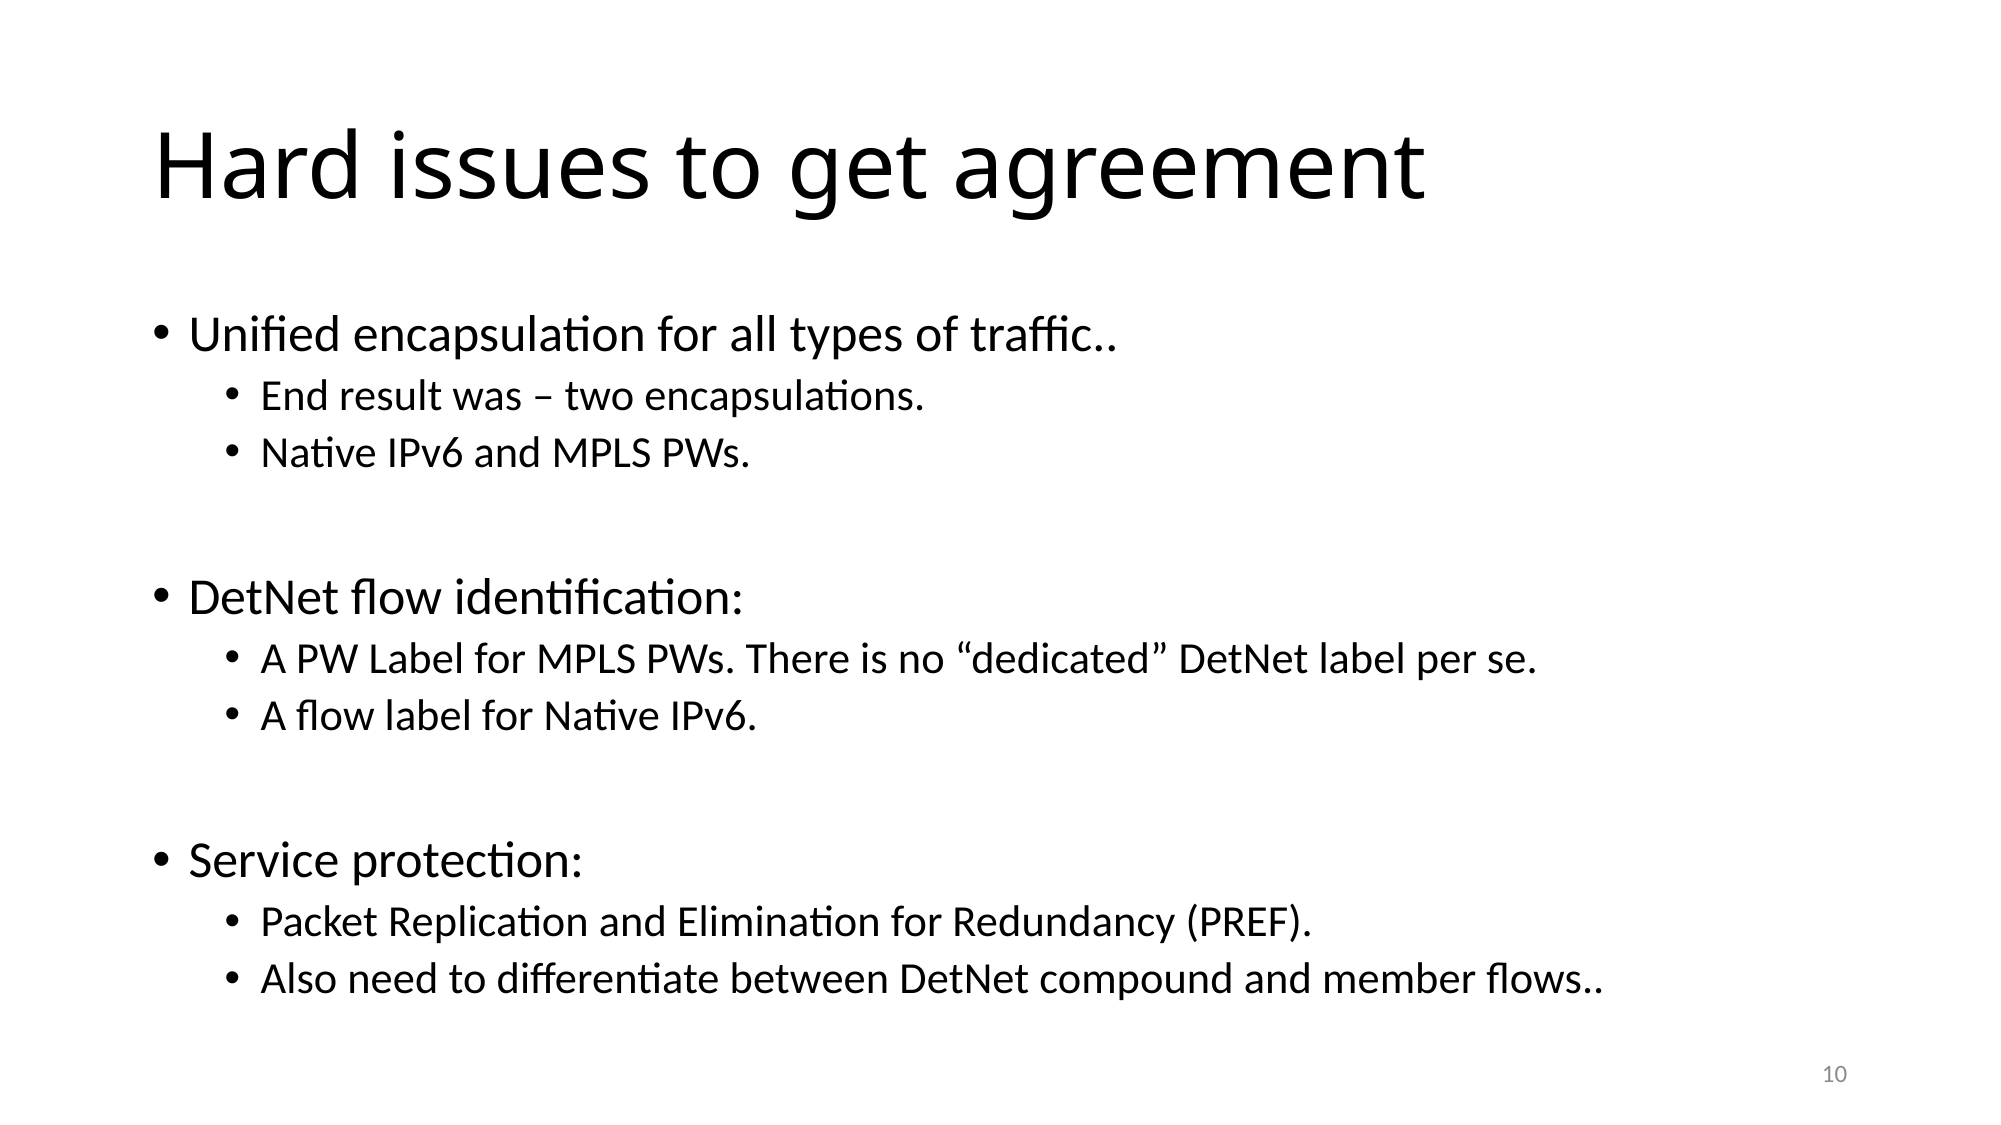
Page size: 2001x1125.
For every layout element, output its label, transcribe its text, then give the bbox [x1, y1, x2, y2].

title Hard issues to get agreement [137, 59, 1863, 278]
slide_number 10 [1412, 1042, 1863, 1103]
list Unified encapsulation for all types of traffic.. End result was – two encapsulations. Native IPv6 and MPLS PWs. DetNet flow identification: A PW Label for MPLS PWs. There is no “dedicated” DetNet label per se. A flow label for Native IPv6. Service protection: Packet Replication and Elimination for Redundancy (PREF). Also need to differentiate between DetNet compound and member flows.. [137, 299, 1863, 1014]
